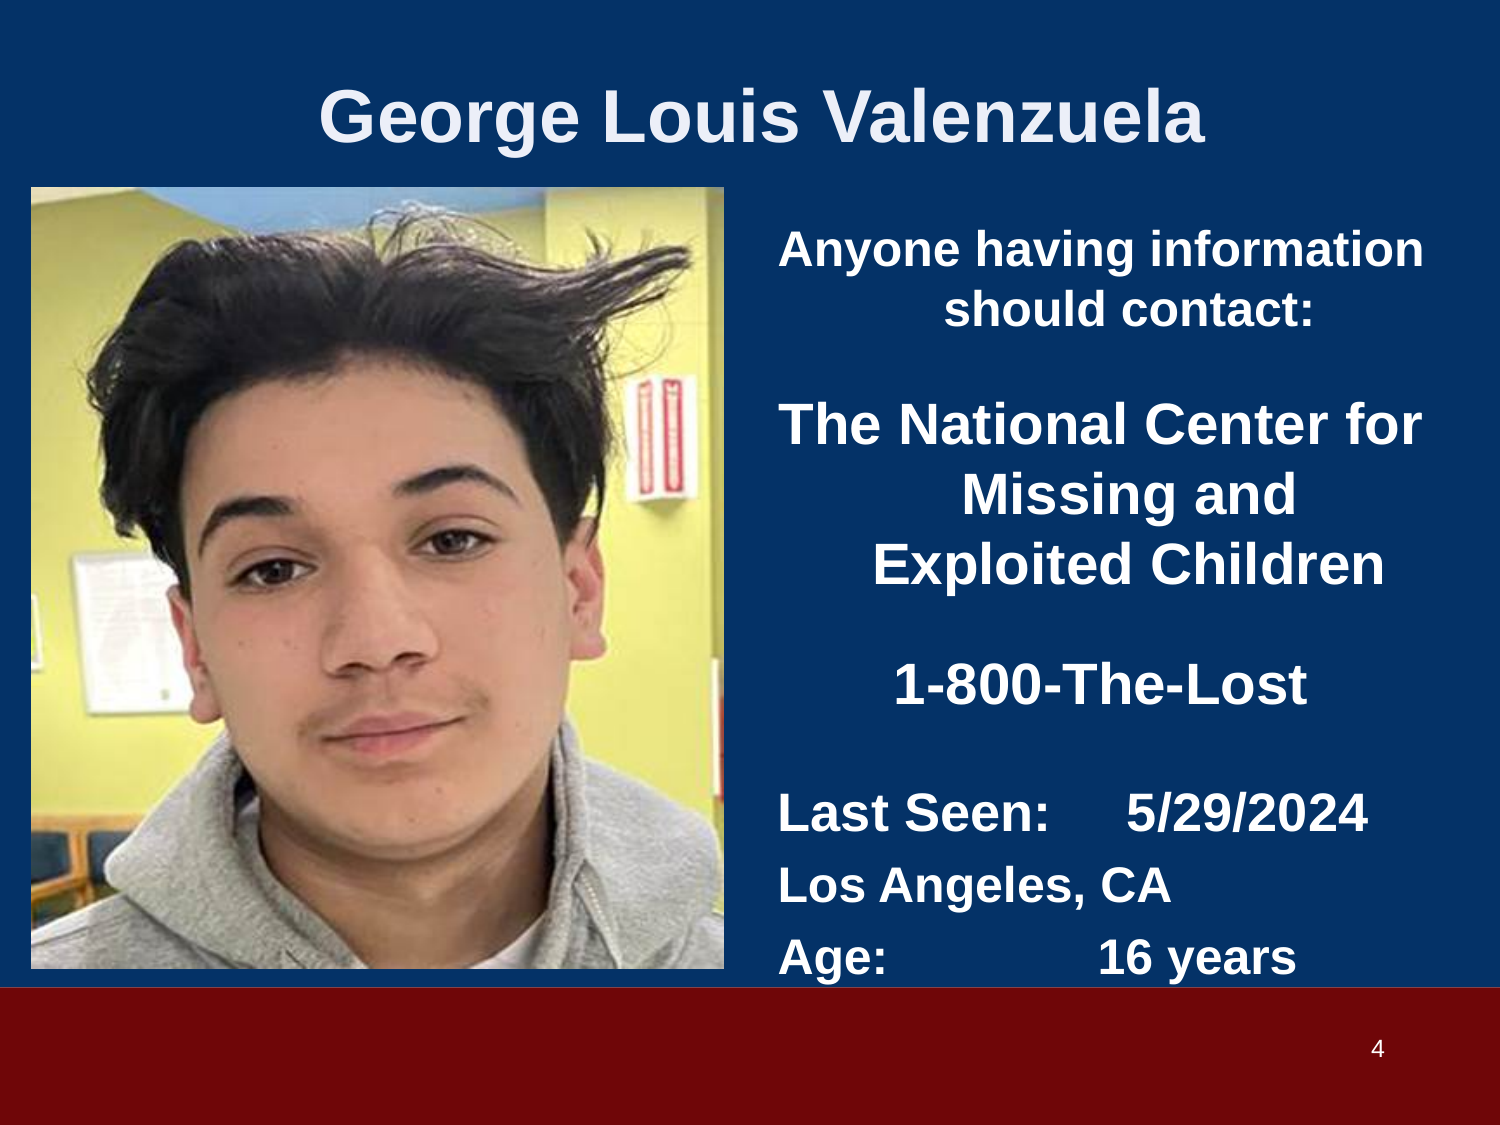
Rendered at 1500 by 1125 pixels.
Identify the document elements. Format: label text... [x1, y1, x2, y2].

list Anyone having information should contact: The National Center for Missing and Exploited Children 1-800-The-Lost Last Seen: 5/29/2024 Los Angeles, CA Age: 16 years [762, 208, 1441, 990]
picture [30, 187, 724, 969]
slide_number 4 [1087, 1025, 1400, 1100]
title George Louis Valenzuela [125, 37, 1400, 188]
